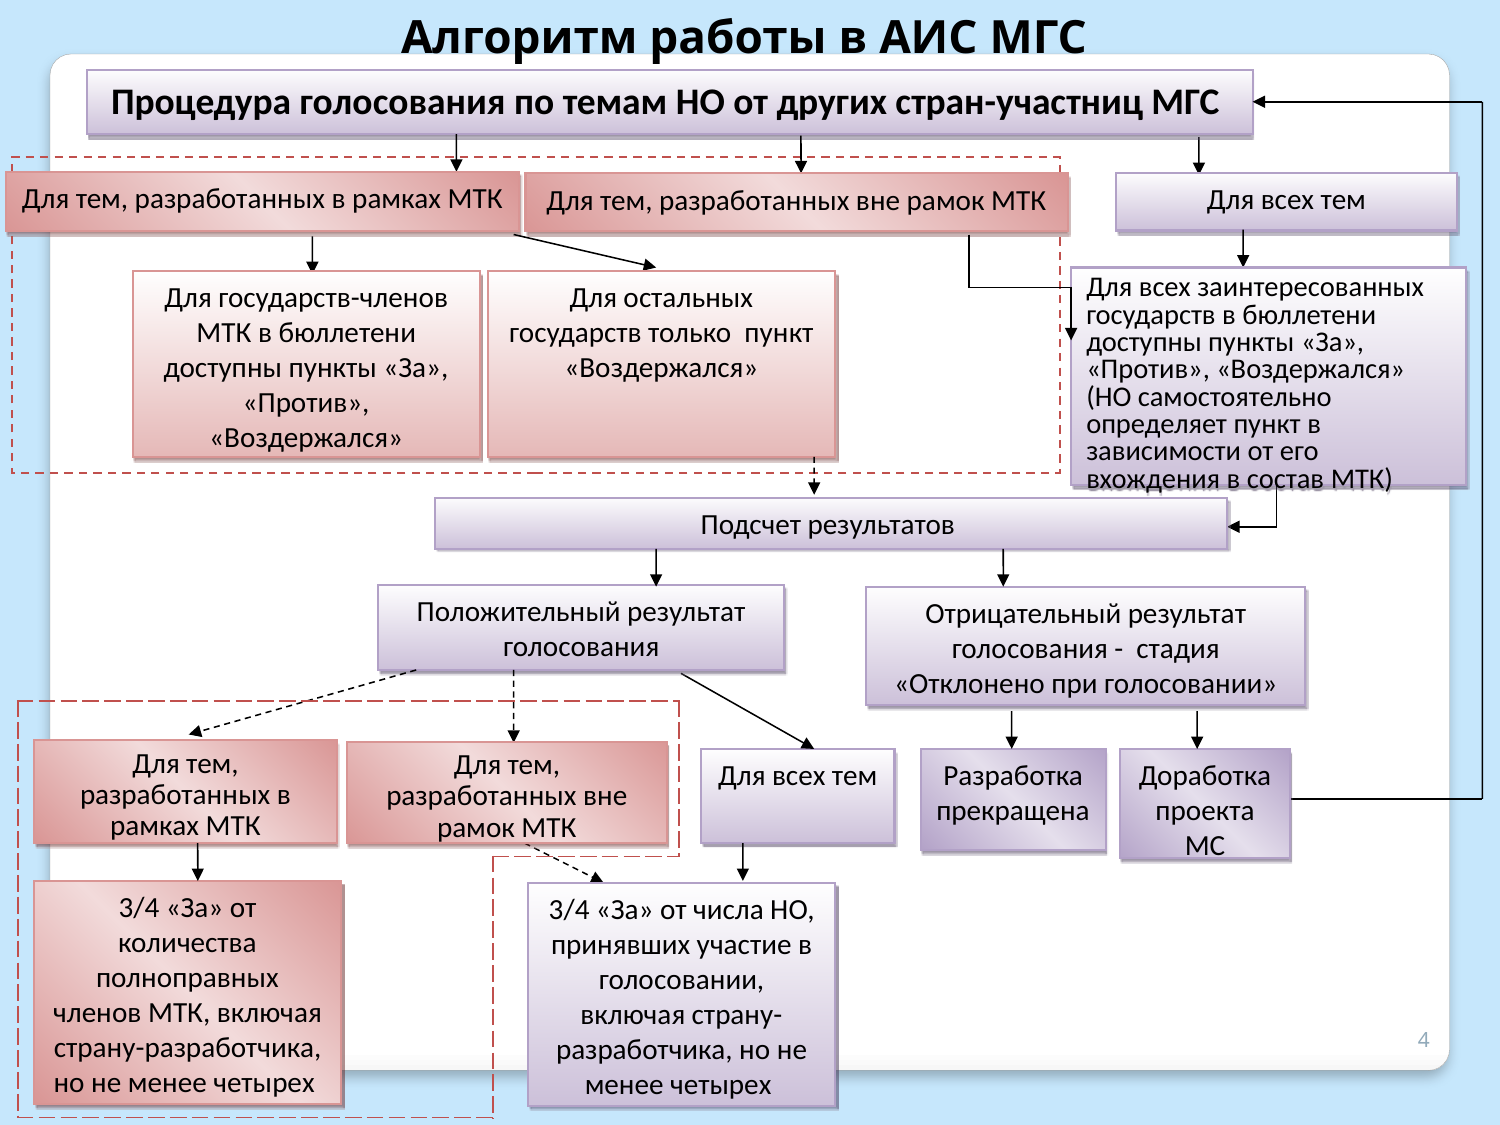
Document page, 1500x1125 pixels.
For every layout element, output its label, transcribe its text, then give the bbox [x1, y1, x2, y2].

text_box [5, 69, 1483, 1107]
text_box Алгоритм работы в АИС МГС [64, 0, 1424, 67]
